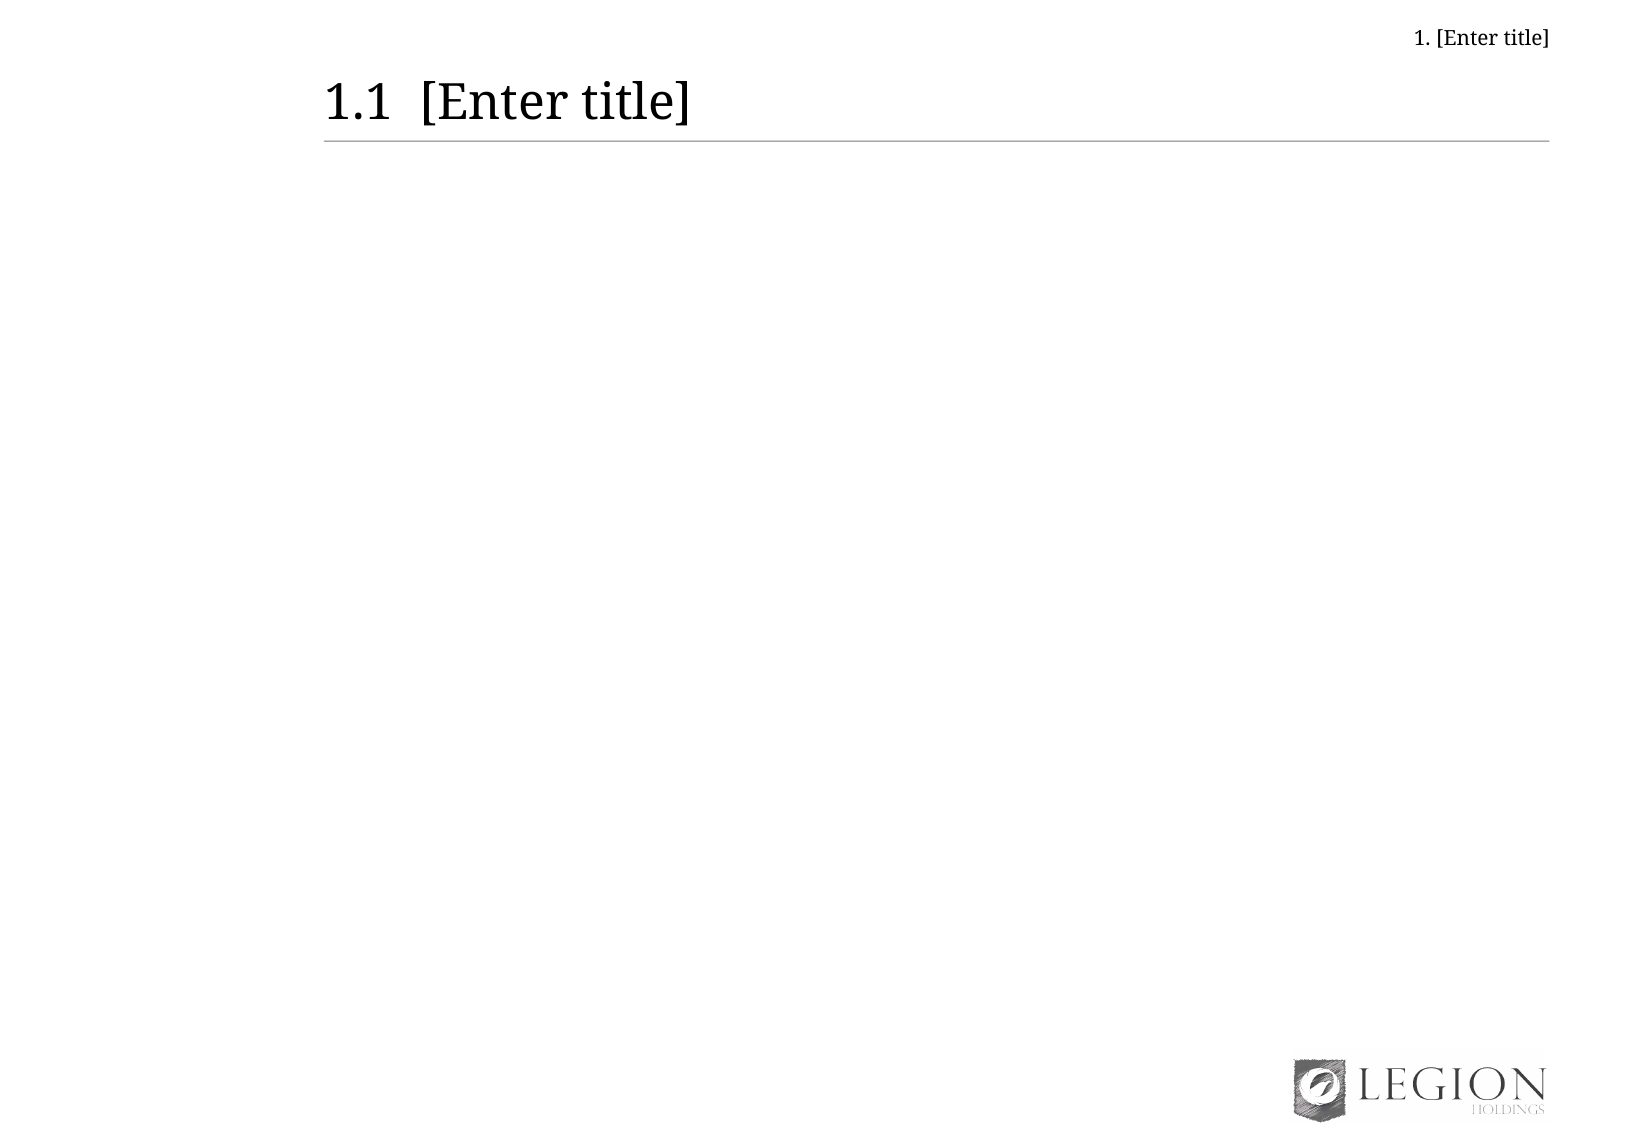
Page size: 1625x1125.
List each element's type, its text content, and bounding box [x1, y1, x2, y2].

picture [1290, 1048, 1550, 1125]
text_box 1. [Enter title] [1024, 24, 1550, 50]
title 1.1 [Enter title] [324, 79, 1550, 138]
